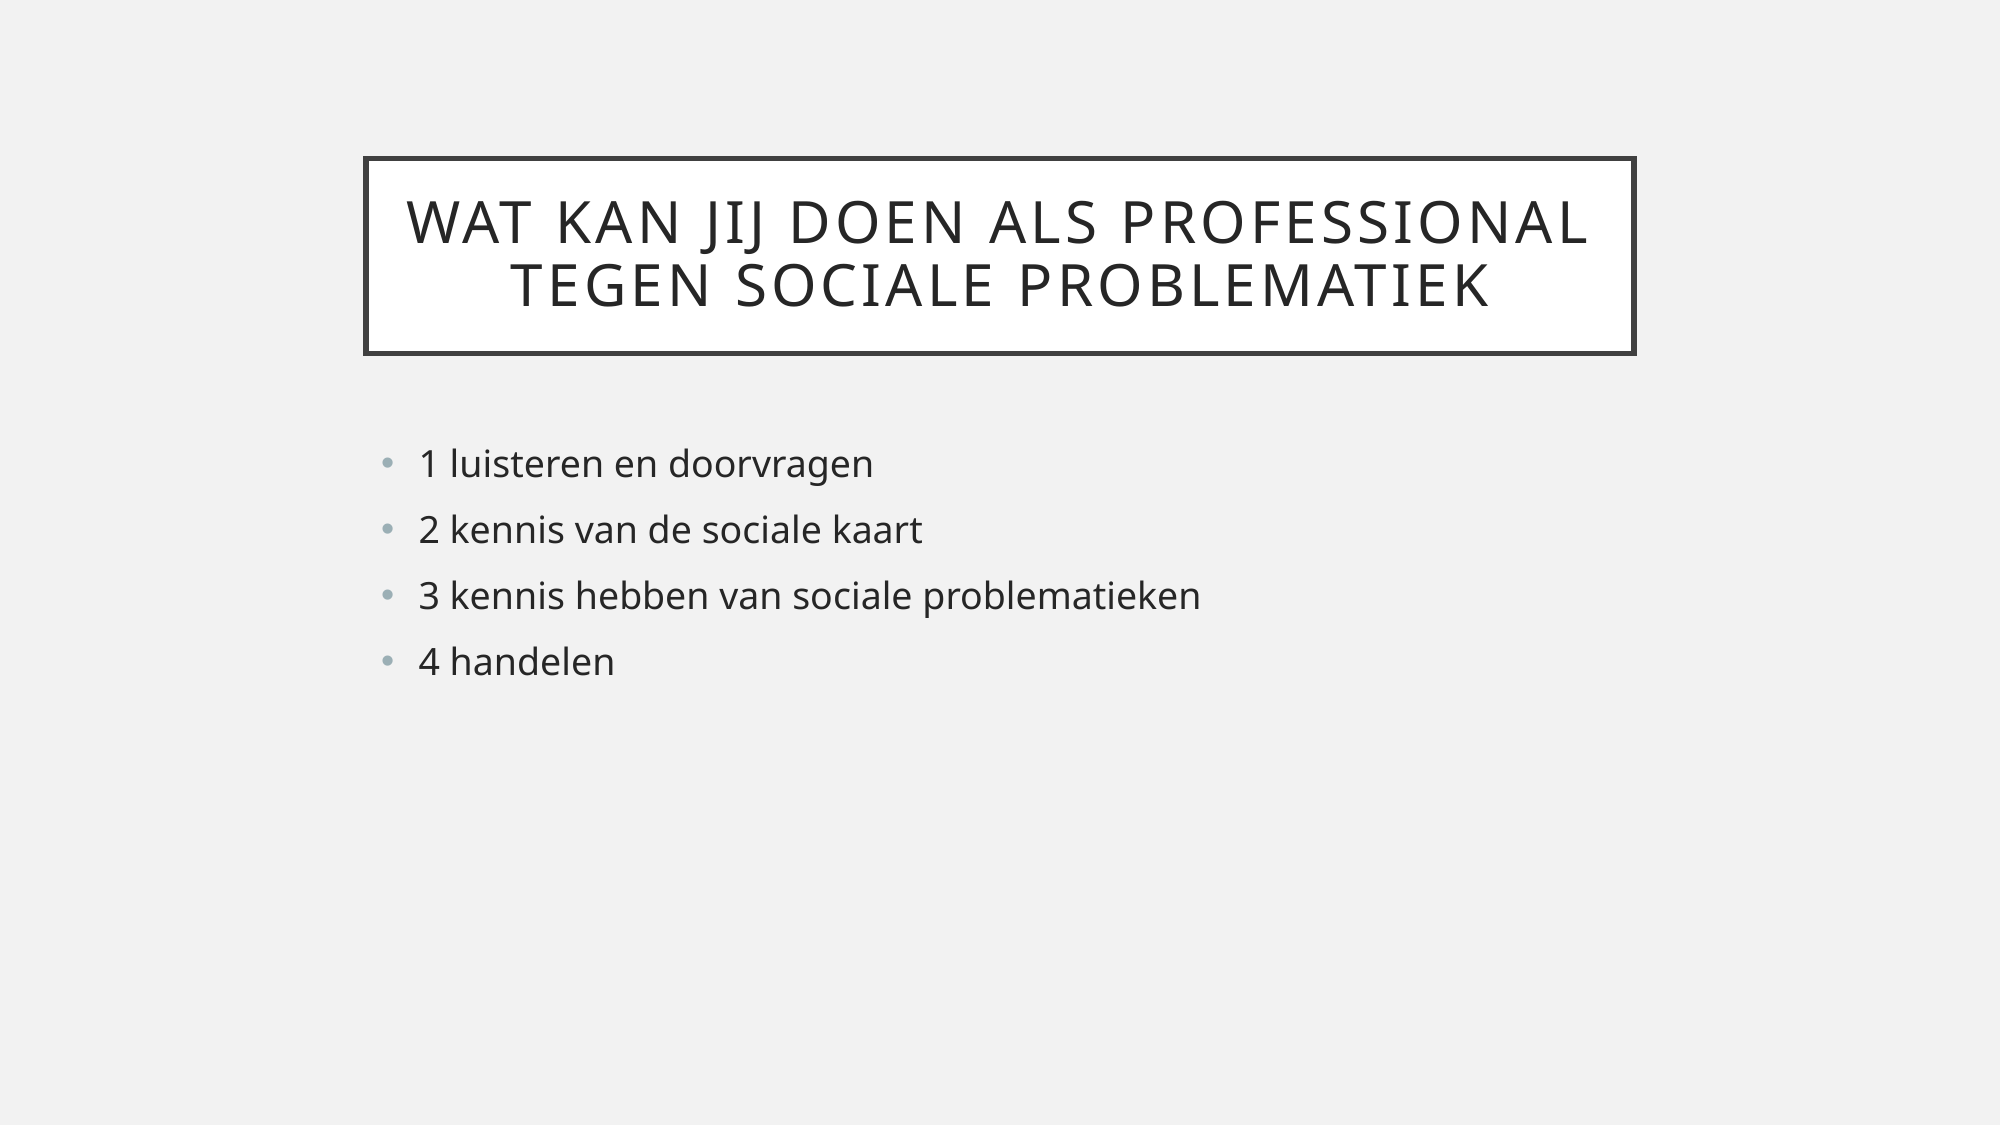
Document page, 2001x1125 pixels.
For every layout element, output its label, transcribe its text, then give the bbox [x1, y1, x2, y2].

title Wat kan jij doen als professional tegen sociale problematiek [363, 156, 1637, 356]
list 1 luisteren en doorvragen 2 kennis van de sociale kaart 3 kennis hebben van sociale problematieken 4 handelen [366, 432, 1634, 942]
